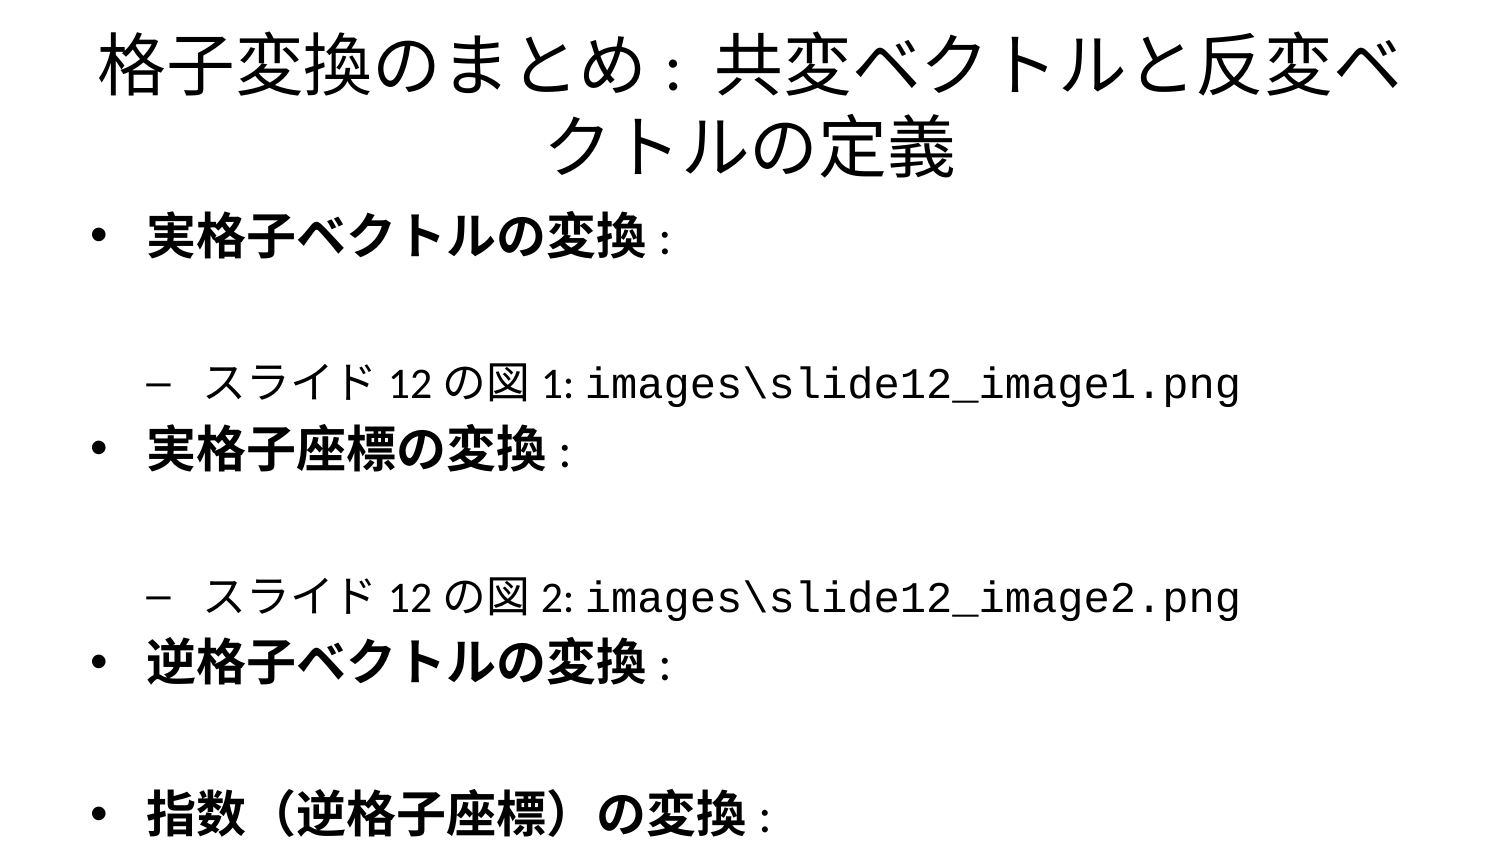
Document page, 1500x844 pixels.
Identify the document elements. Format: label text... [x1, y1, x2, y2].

title 格子変換のまとめ: 共変ベクトルと反変ベクトルの定義 [75, 33, 1425, 175]
